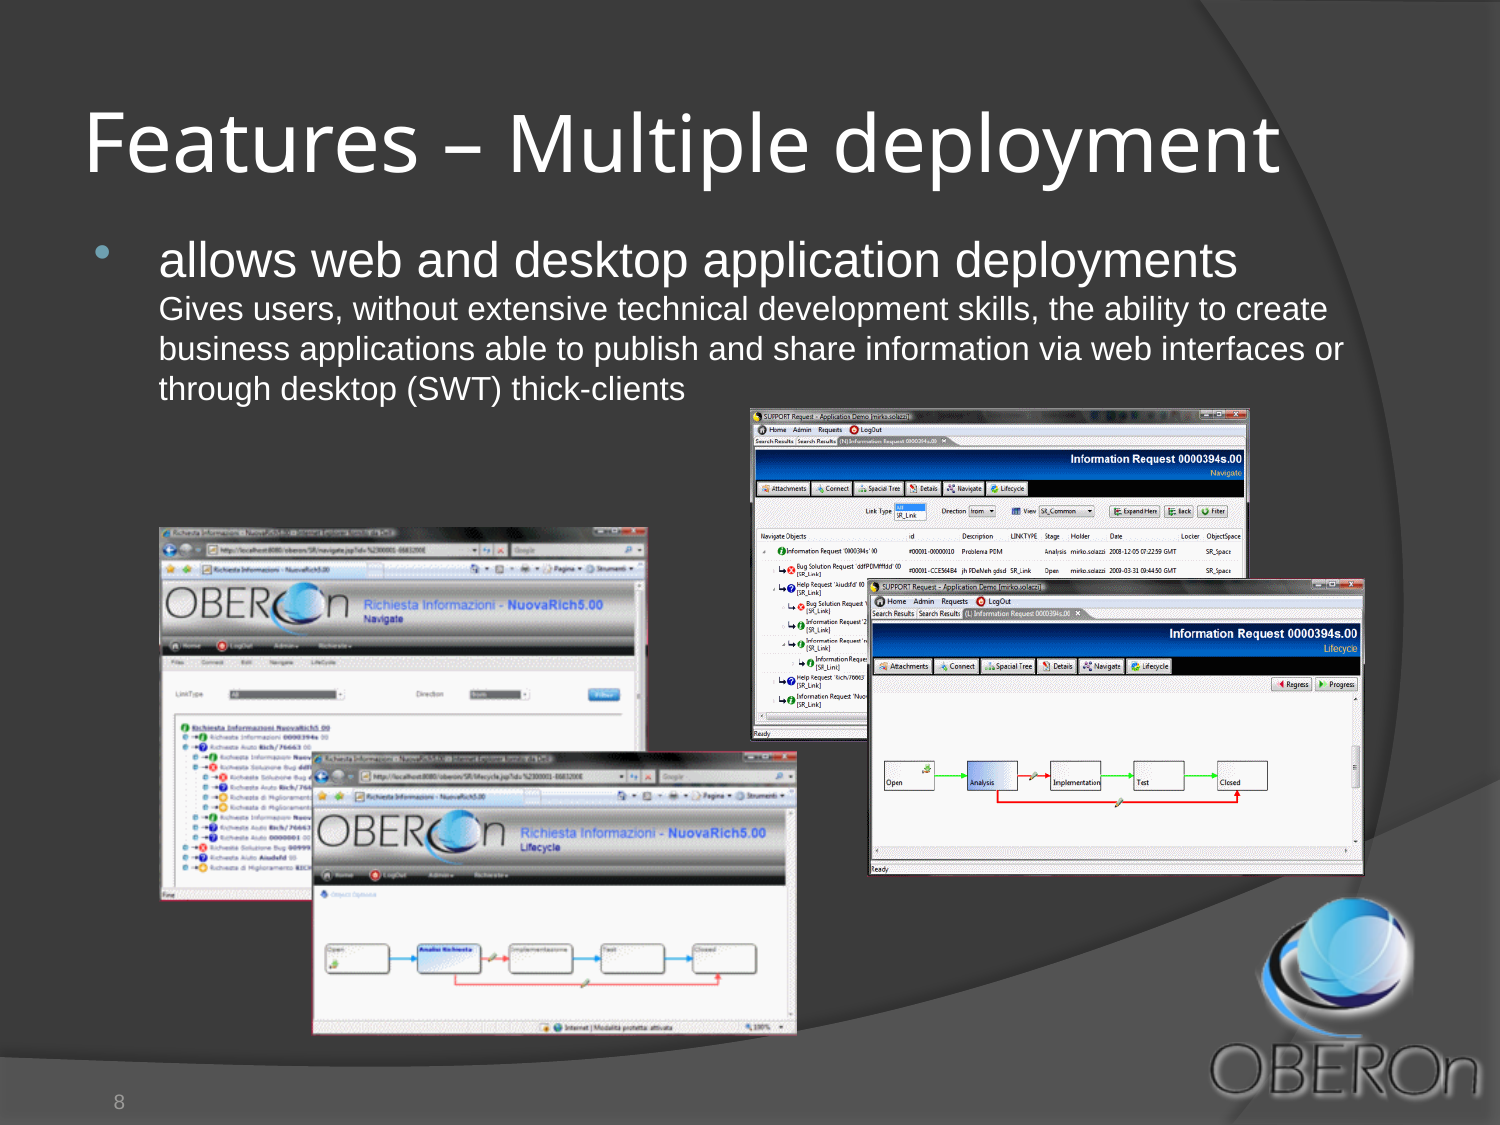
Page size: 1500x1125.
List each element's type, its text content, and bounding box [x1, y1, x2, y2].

list allows web and desktop application deployments Gives users, without extensive technical development skills, the ability to create business applications able to publish and share information via web interfaces or through desktop (SWT) thick-clients [75, 219, 1376, 963]
picture [1198, 892, 1489, 1105]
picture [159, 526, 798, 1036]
title Features – Multiple deployment [75, 45, 1400, 233]
slide_number 8 [0, 1053, 125, 1114]
picture [749, 408, 1365, 878]
